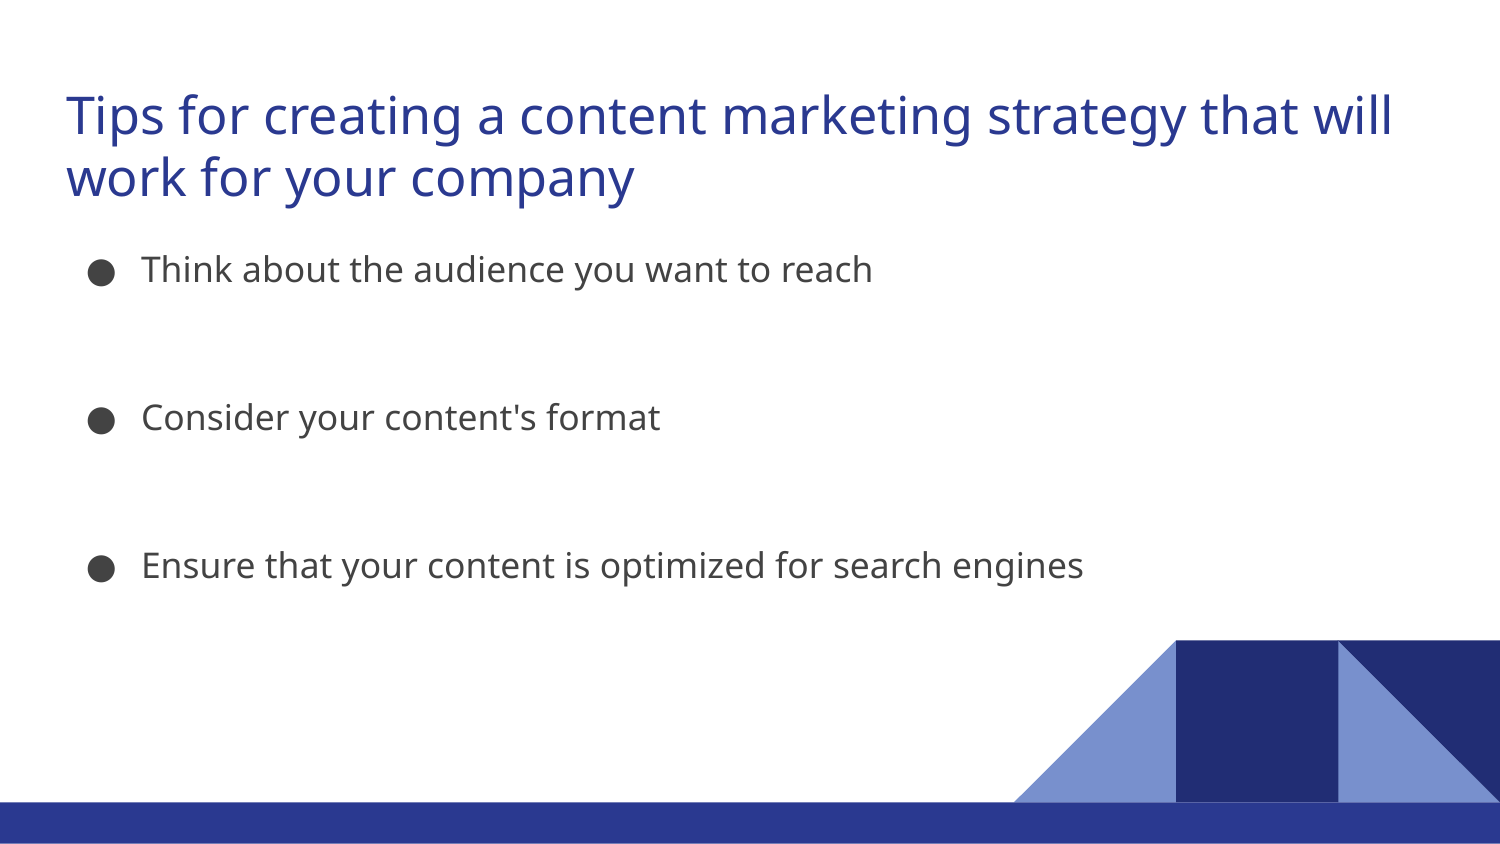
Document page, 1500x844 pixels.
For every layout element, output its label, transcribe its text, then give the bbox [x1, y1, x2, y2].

title Tips for creating a content marketing strategy that will work for your company [51, 67, 1449, 208]
list Think about the audience you want to reach Consider your content's format Ensure that your content is optimized for search engines [51, 225, 1449, 715]
